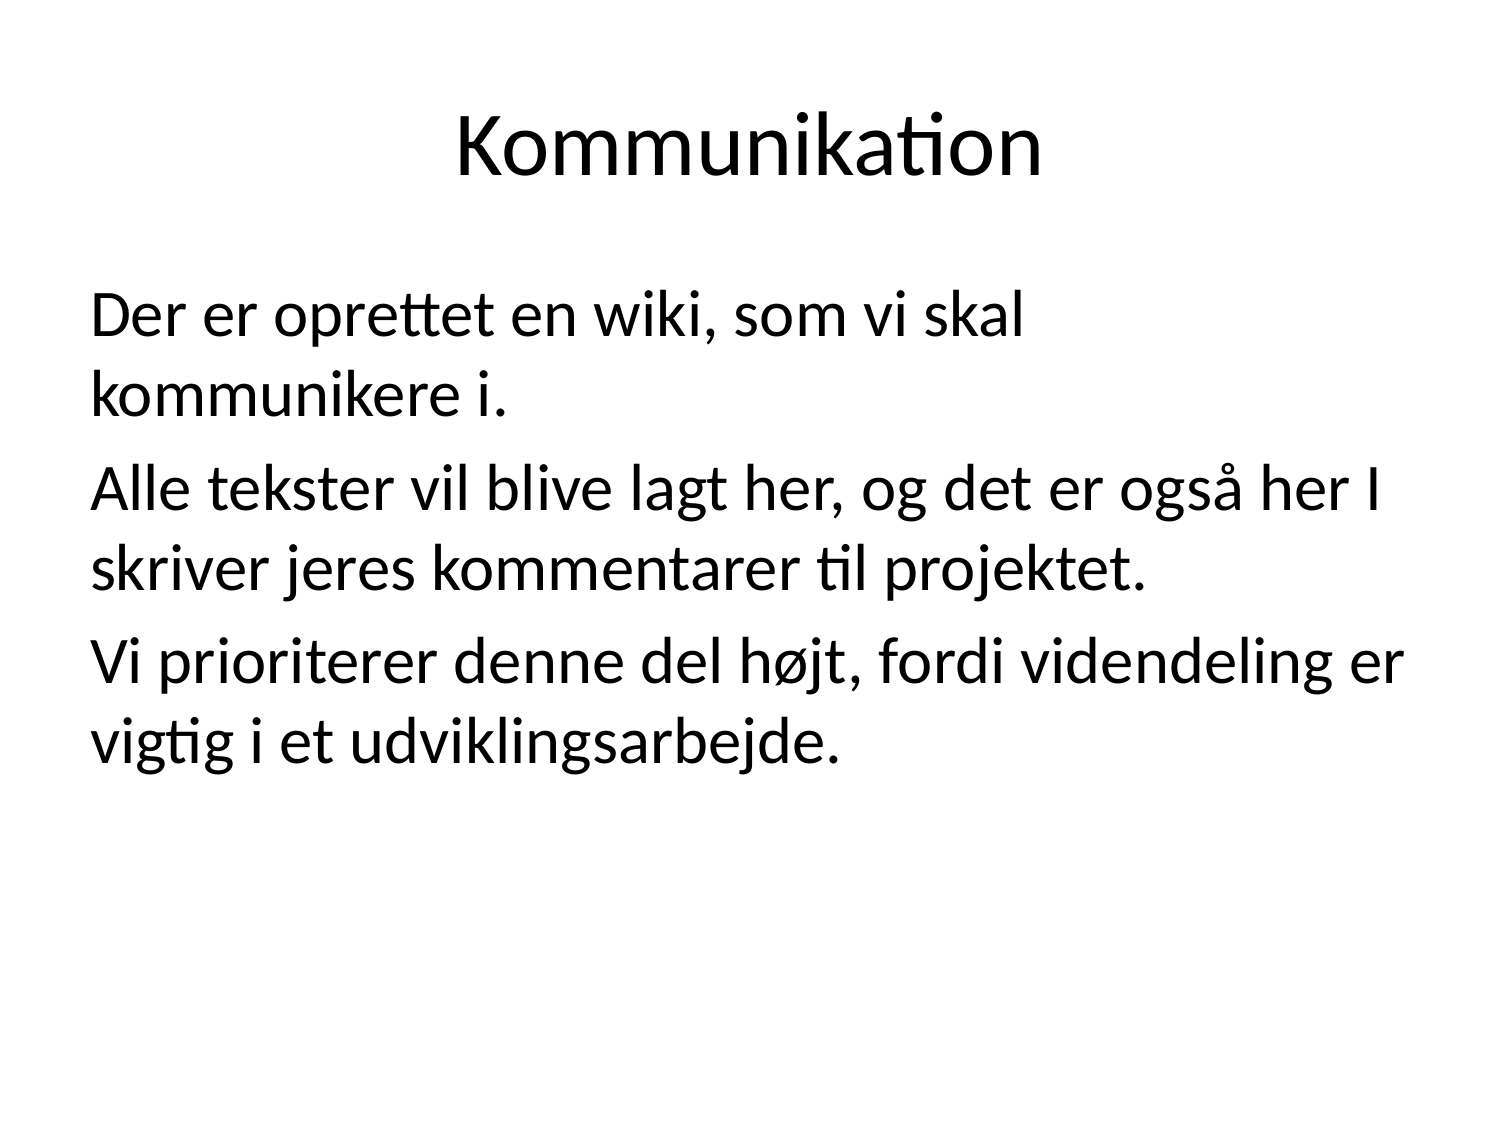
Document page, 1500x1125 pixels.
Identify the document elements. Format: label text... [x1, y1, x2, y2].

title Kommunikation [75, 45, 1425, 233]
list Der er oprettet en wiki, som vi skal kommunikere i. Alle tekster vil blive lagt her, og det er også her I skriver jeres kommentarer til projektet. Vi prioriterer denne del højt, fordi videndeling er vigtig i et udviklingsarbejde. [75, 262, 1425, 1005]
